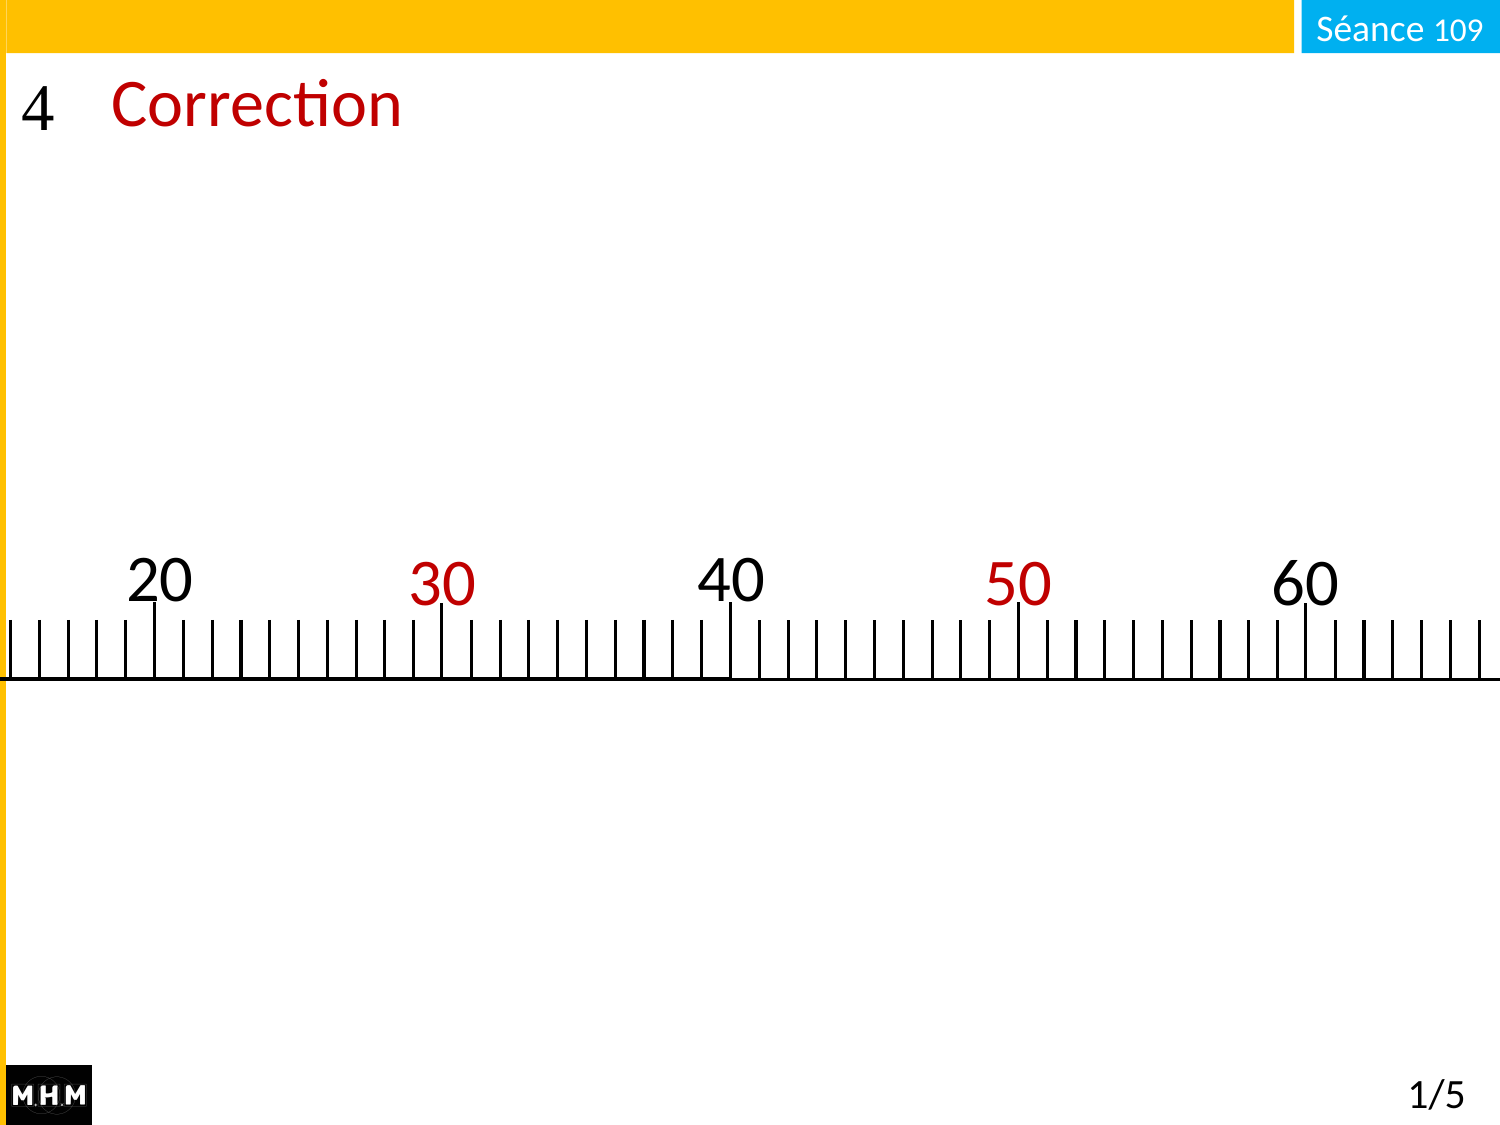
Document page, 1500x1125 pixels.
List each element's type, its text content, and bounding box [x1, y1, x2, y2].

title Correction [96, 60, 1391, 150]
picture [6, 1065, 92, 1125]
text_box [0, 602, 1500, 680]
list 1/5 [1373, 1064, 1500, 1125]
text_box 30 [402, 538, 482, 602]
text_box 50 [978, 538, 1058, 602]
text_box 40 [697, 534, 777, 602]
text_box 20 [126, 534, 206, 602]
text_box 60 [1271, 538, 1351, 602]
